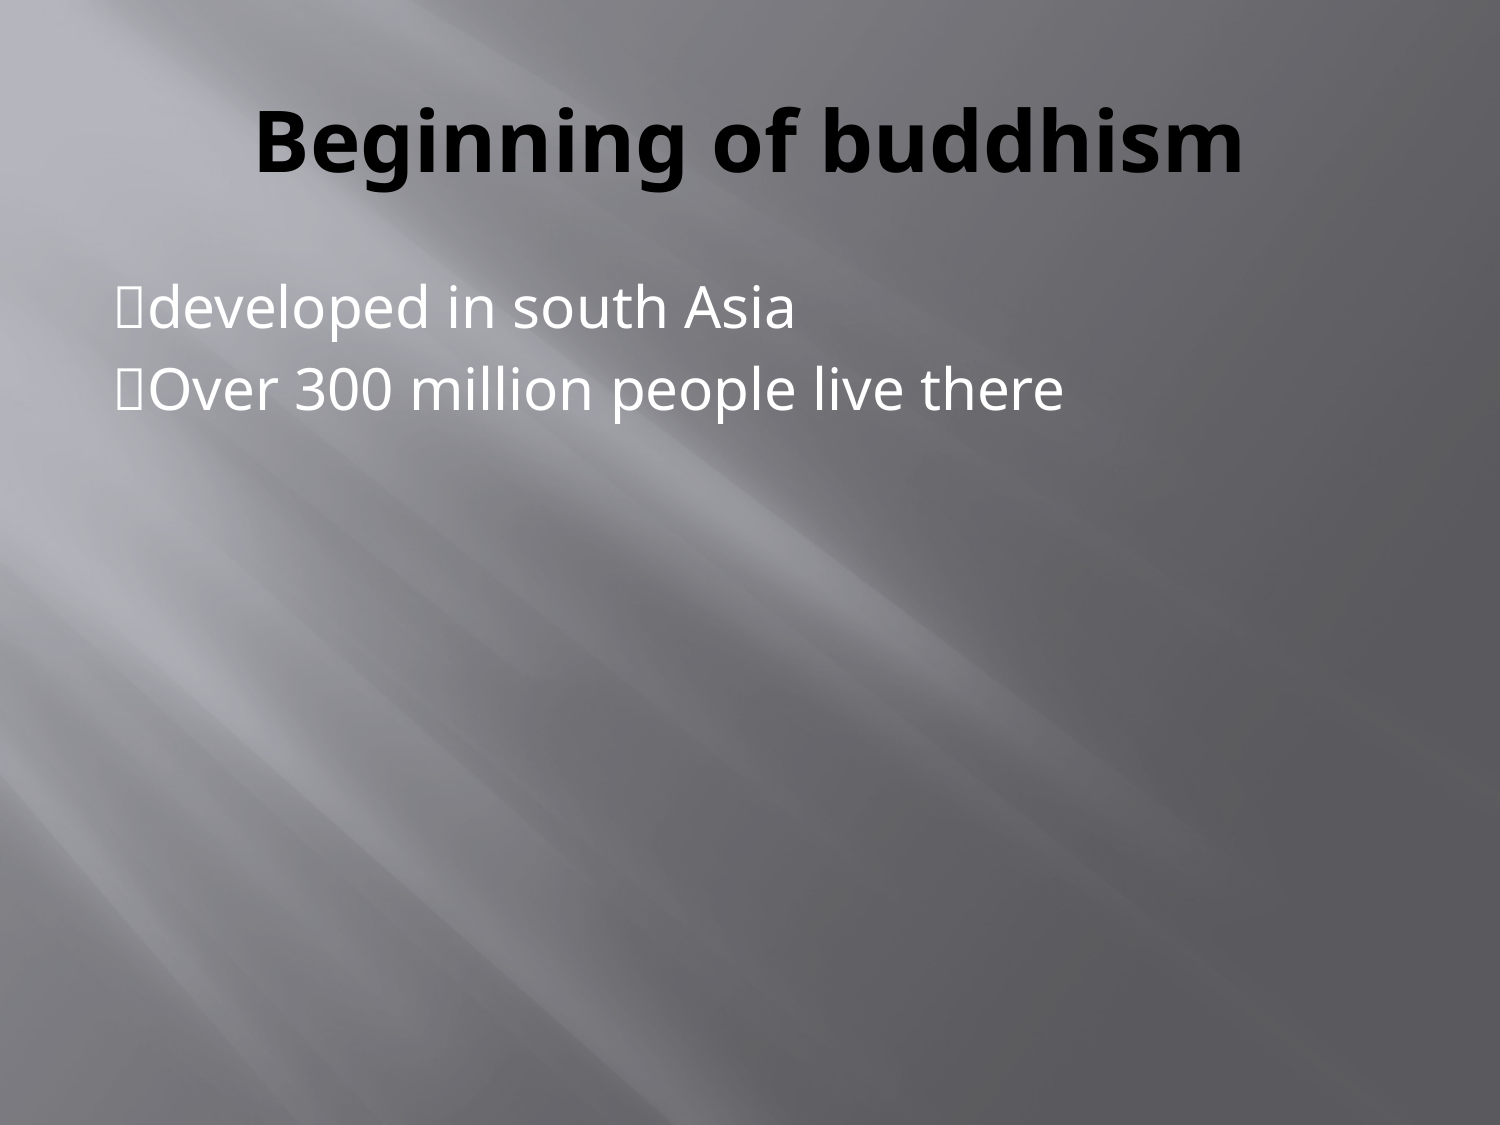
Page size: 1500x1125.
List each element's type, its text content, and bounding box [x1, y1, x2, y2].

title Beginning of buddhism [75, 45, 1425, 233]
list developed in south Asia Over 300 million people live there [75, 262, 1425, 1035]
